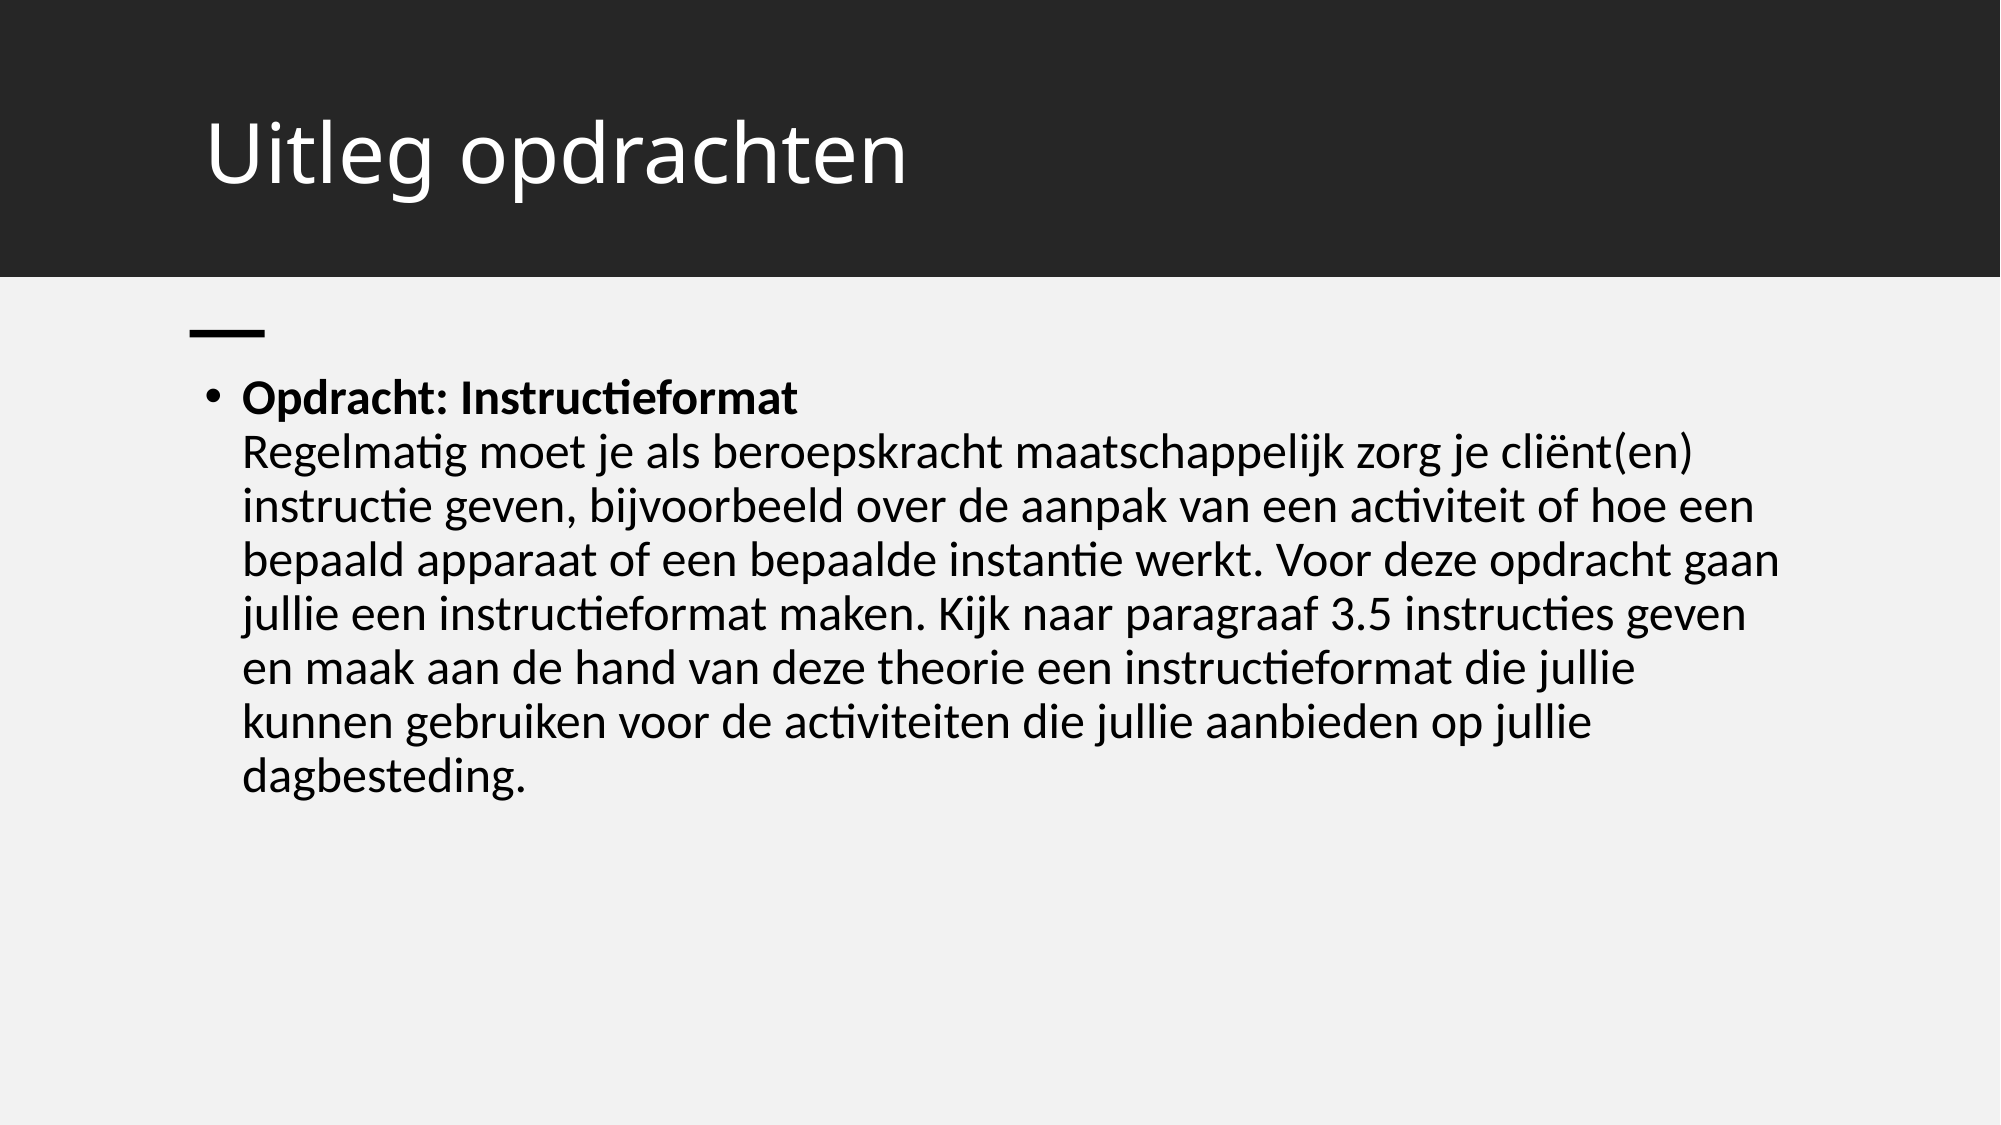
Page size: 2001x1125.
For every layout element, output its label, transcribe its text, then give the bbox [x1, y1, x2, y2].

text_box [0, 0, 2000, 276]
title Uitleg opdrachten [189, 104, 1812, 253]
text_box [0, 276, 2000, 1125]
text_box [189, 329, 266, 338]
list Opdracht: Instructieformat Regelmatig moet je als beroepskracht maatschappelijk zorg je cliënt(en) instructie geven, bijvoorbeeld over de aanpak van een activiteit of hoe een bepaald apparaat of een bepaalde instantie werkt. Voor deze opdracht gaan jullie een instructieformat maken. Kijk naar paragraaf 3.5 instructies geven en maak aan de hand van deze theorie een instructieformat die jullie kunnen gebruiken voor de activiteiten die jullie aanbieden op jullie dagbesteding. [189, 363, 1811, 1014]
